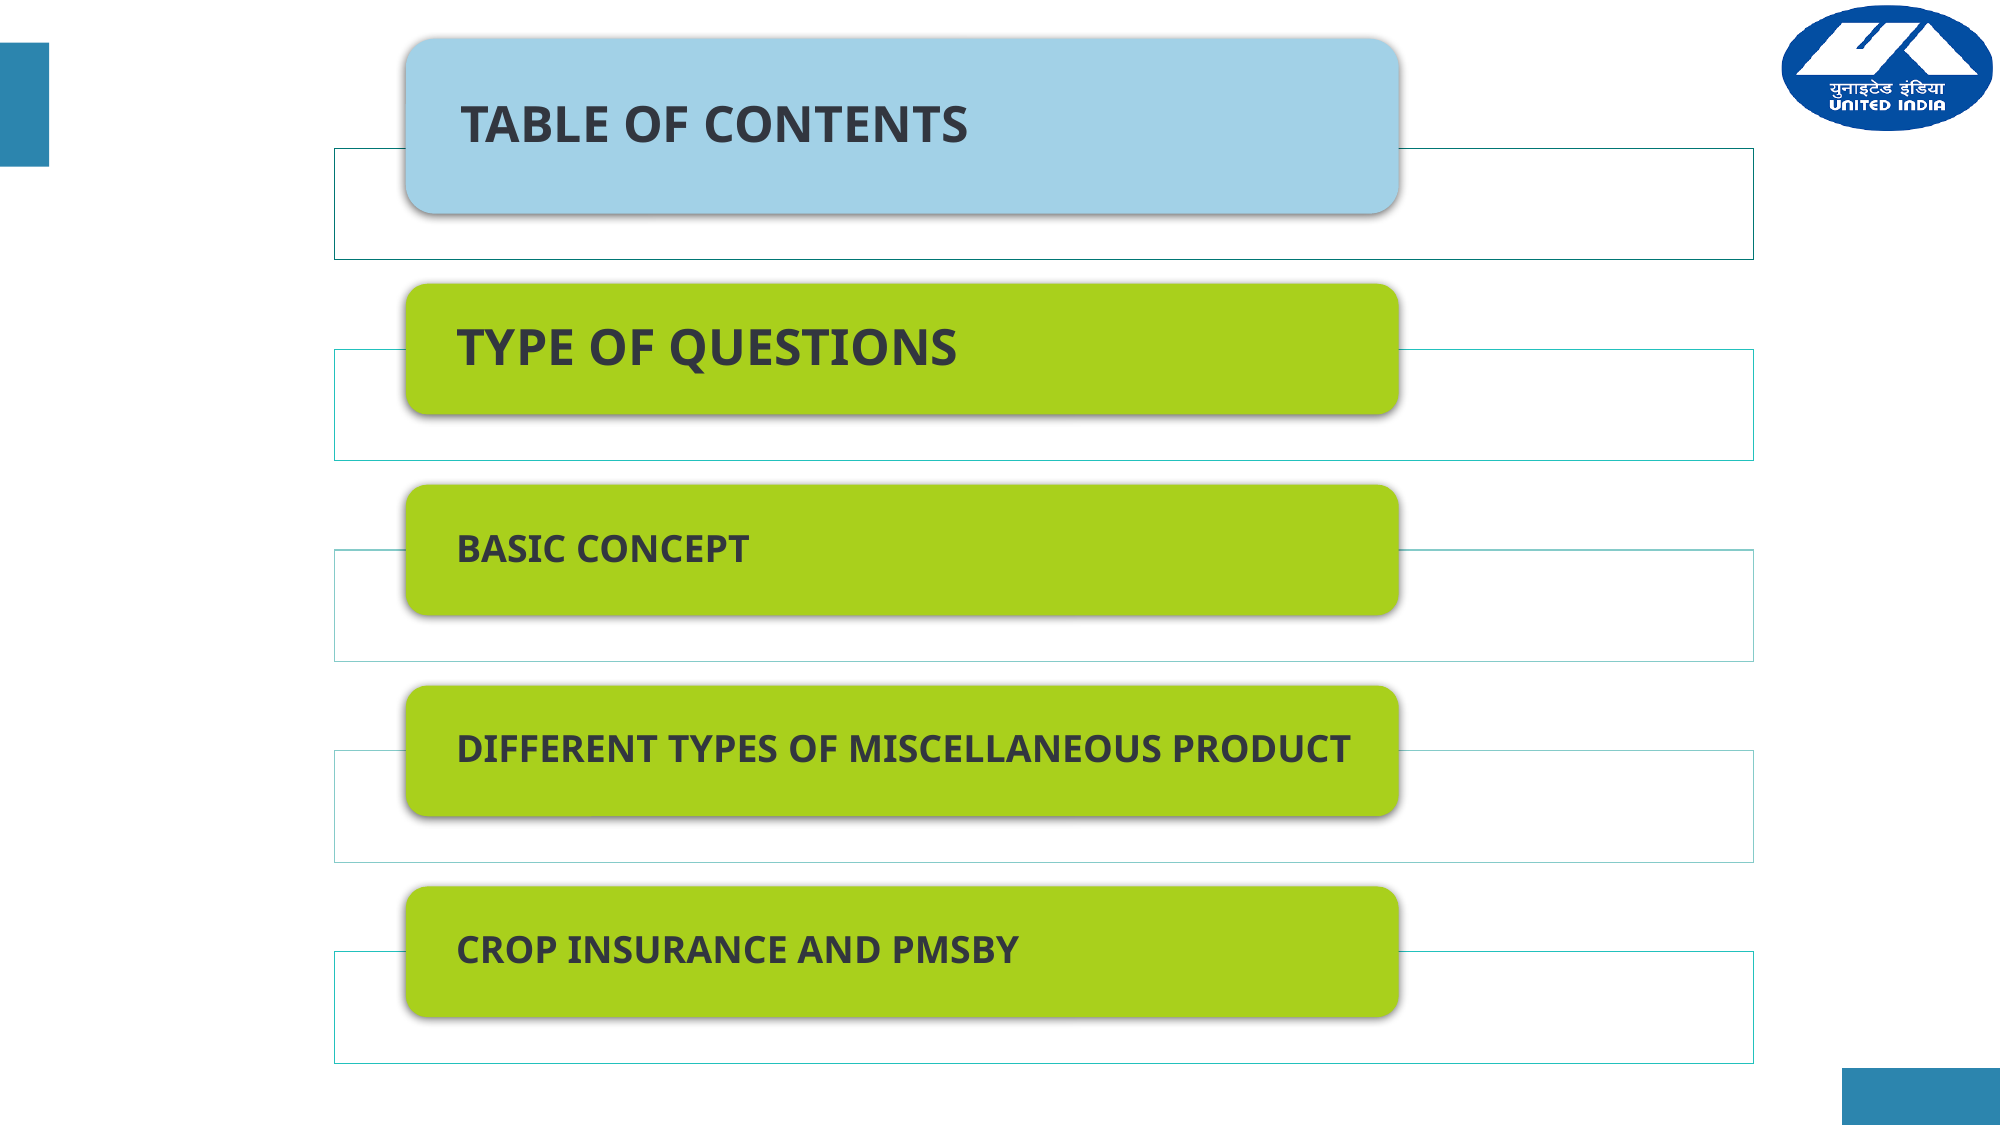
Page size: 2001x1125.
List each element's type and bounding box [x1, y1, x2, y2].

text_box [334, 32, 1754, 1070]
picture [1774, 0, 2000, 135]
